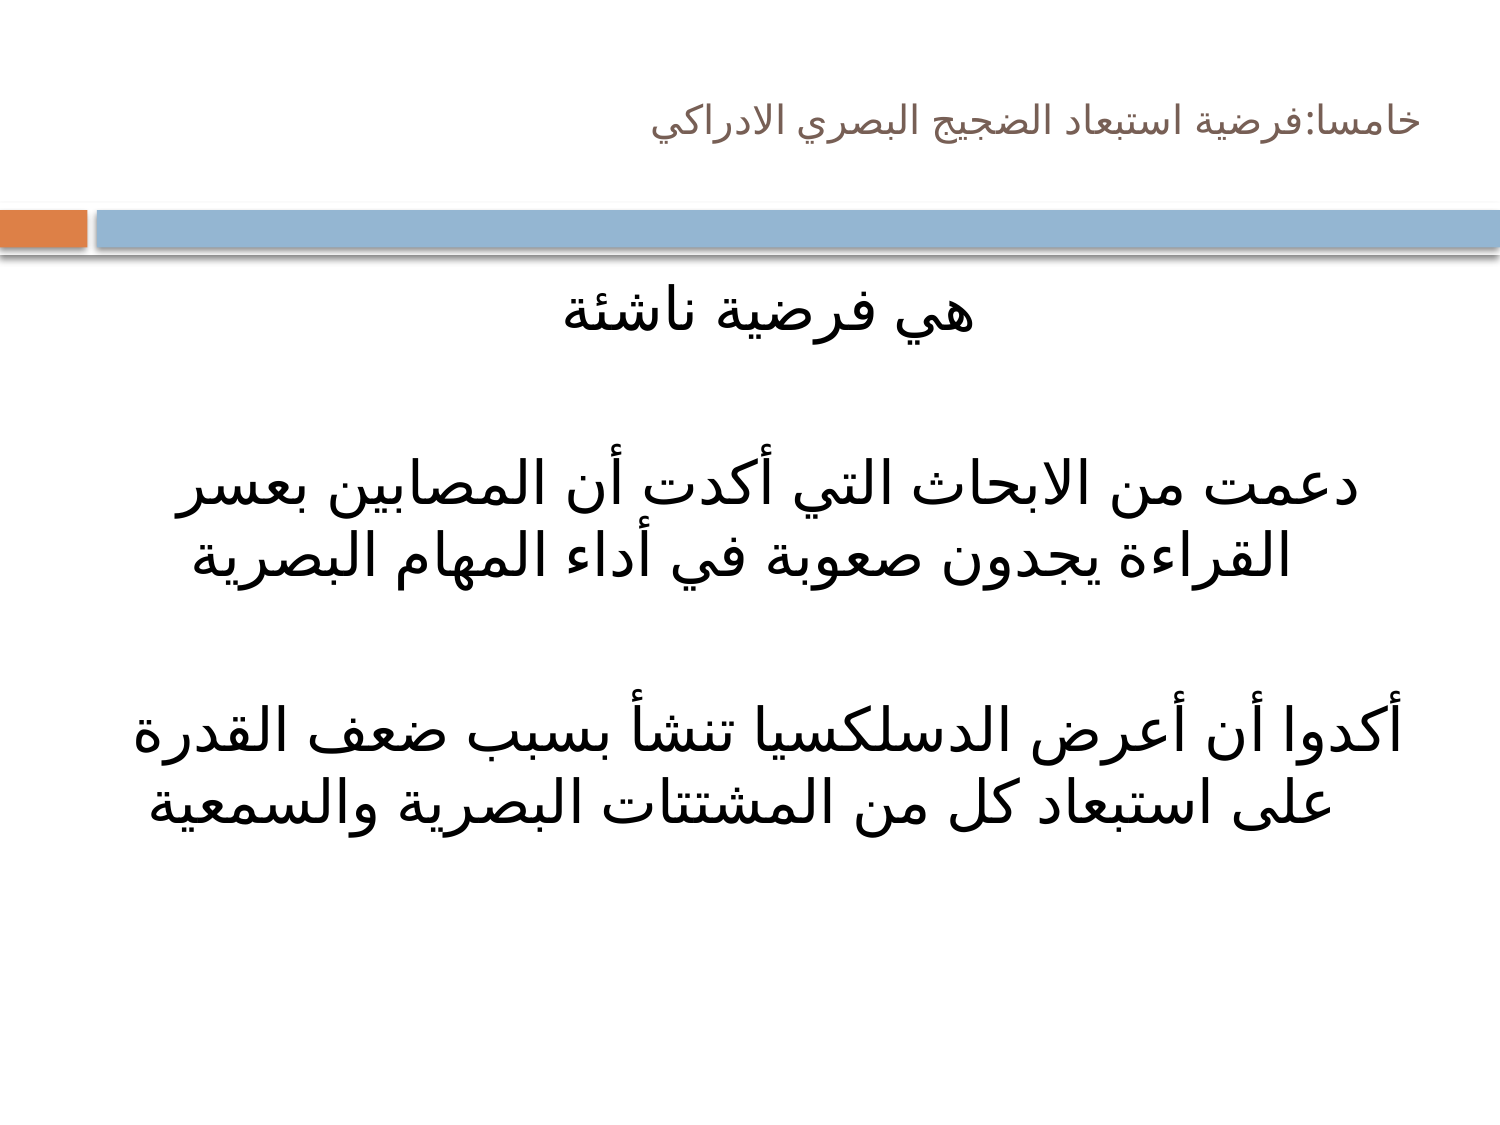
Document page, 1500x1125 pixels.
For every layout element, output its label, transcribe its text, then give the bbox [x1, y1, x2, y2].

list هي فرضية ناشئة دعمت من الابحاث التي أكدت أن المصابين بعسر القراءة يجدون صعوبة في أداء المهام البصرية أكدوا أن أعرض الدسلكسيا تنشأ بسبب ضعف القدرة على استبعاد كل من المشتتات البصرية والسمعية [100, 262, 1438, 1000]
title خامسا:فرضية استبعاد الضجيج البصري الادراكي [100, 37, 1438, 200]
